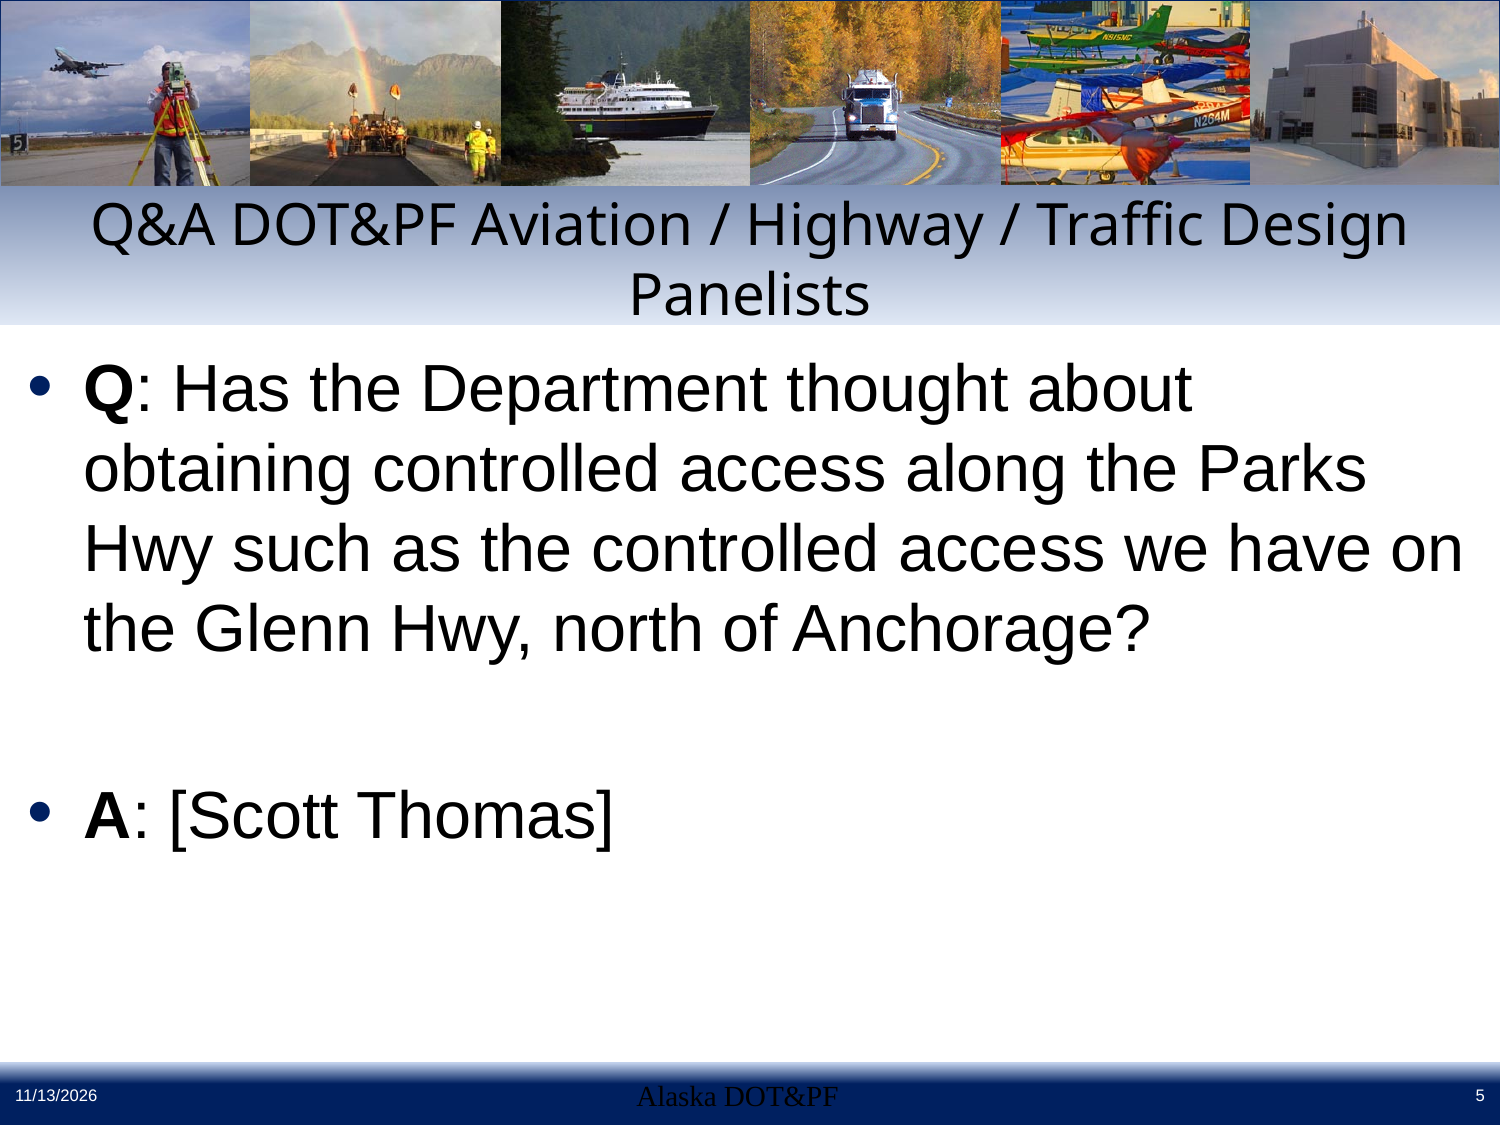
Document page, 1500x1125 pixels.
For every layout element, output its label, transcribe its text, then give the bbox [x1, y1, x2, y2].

title Q&A DOT&PF Aviation / Highway / Traffic Design Panelists [0, 189, 1500, 325]
footer Alaska DOT&PF [500, 1065, 975, 1125]
slide_number 5 [1149, 1065, 1500, 1125]
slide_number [0, 1065, 350, 1125]
list Q: Has the Department thought about obtaining controlled access along the Parks Hwy such as the controlled access we have on the Glenn Hwy, north of Anchorage? A: [Scott Thomas] [12, 337, 1488, 1050]
picture [1, 1, 1499, 186]
